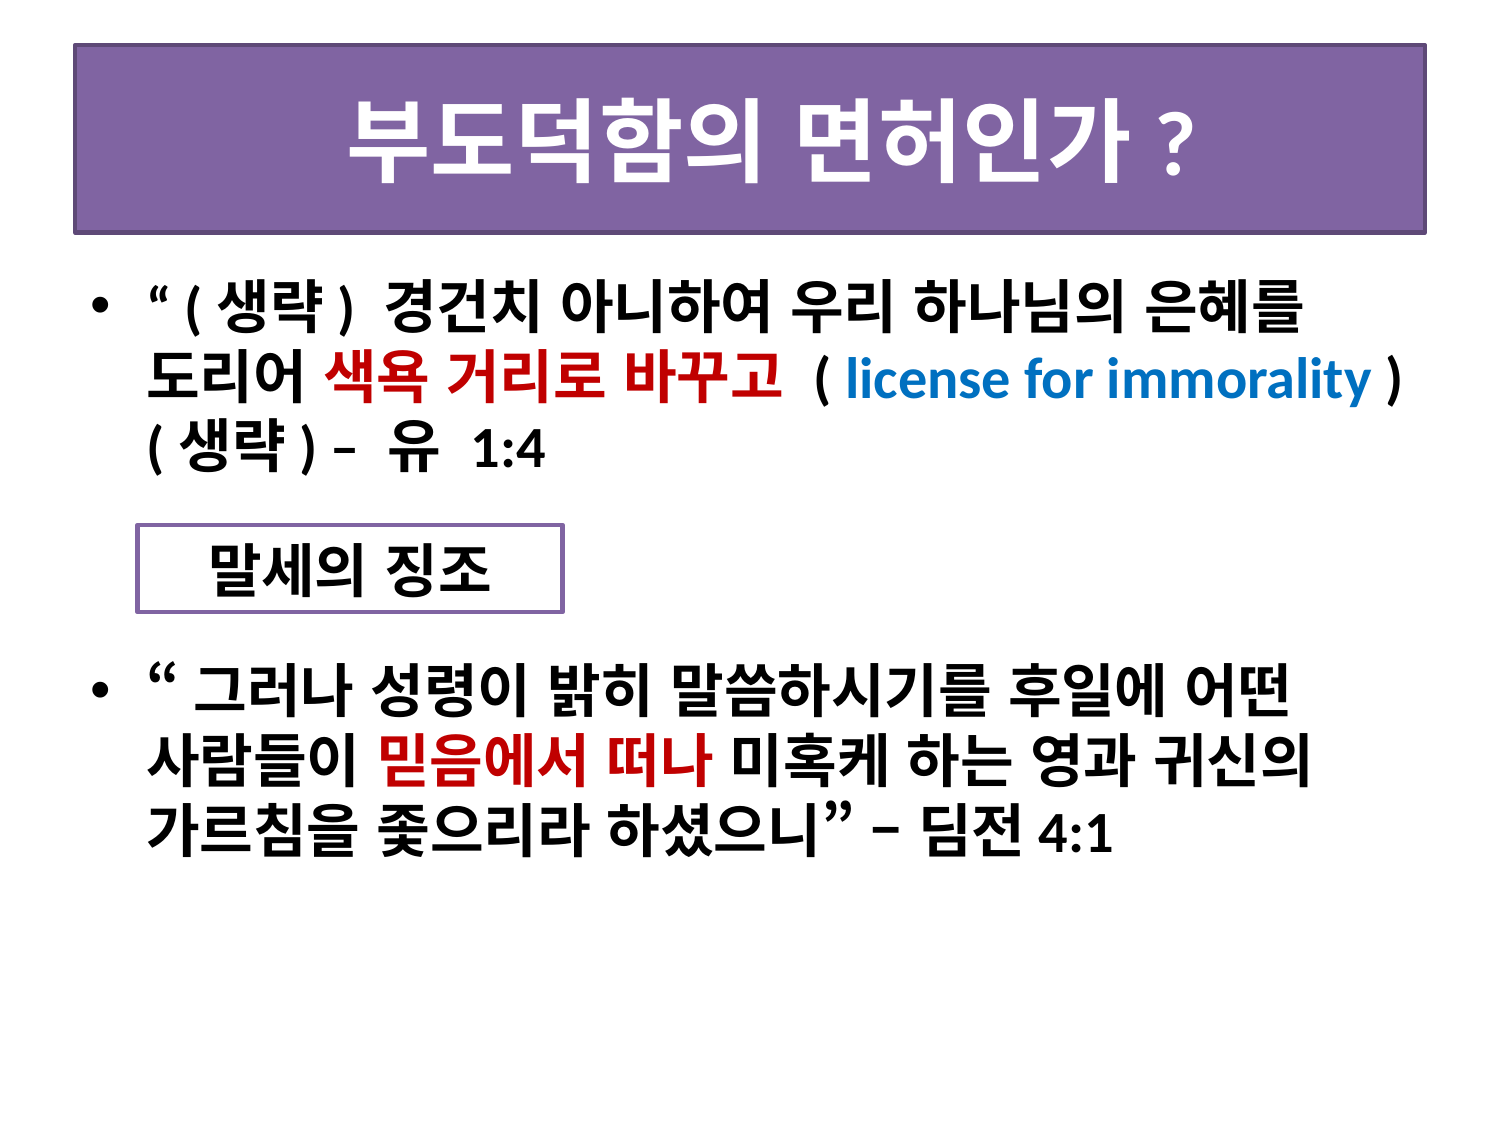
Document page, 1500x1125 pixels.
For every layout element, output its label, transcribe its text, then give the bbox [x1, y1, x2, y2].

title 부도덕함의 면허인가? [73, 43, 1427, 235]
text_box 말세의 징조 [135, 523, 565, 614]
list “ (생략) 경건치 아니하여 우리 하나님의 은혜를 도리어 색욕 거리로 바꾸고 ( license for immorality ) (생략) – 유 1:4 “그러나 성령이 밝히 말씀하시기를 후일에 어떤 사람들이 믿음에서 떠나 미혹케 하는 영과 귀신의 가르침을 좇으리라 하셨으니” – 딤전4:1 [75, 262, 1425, 1005]
